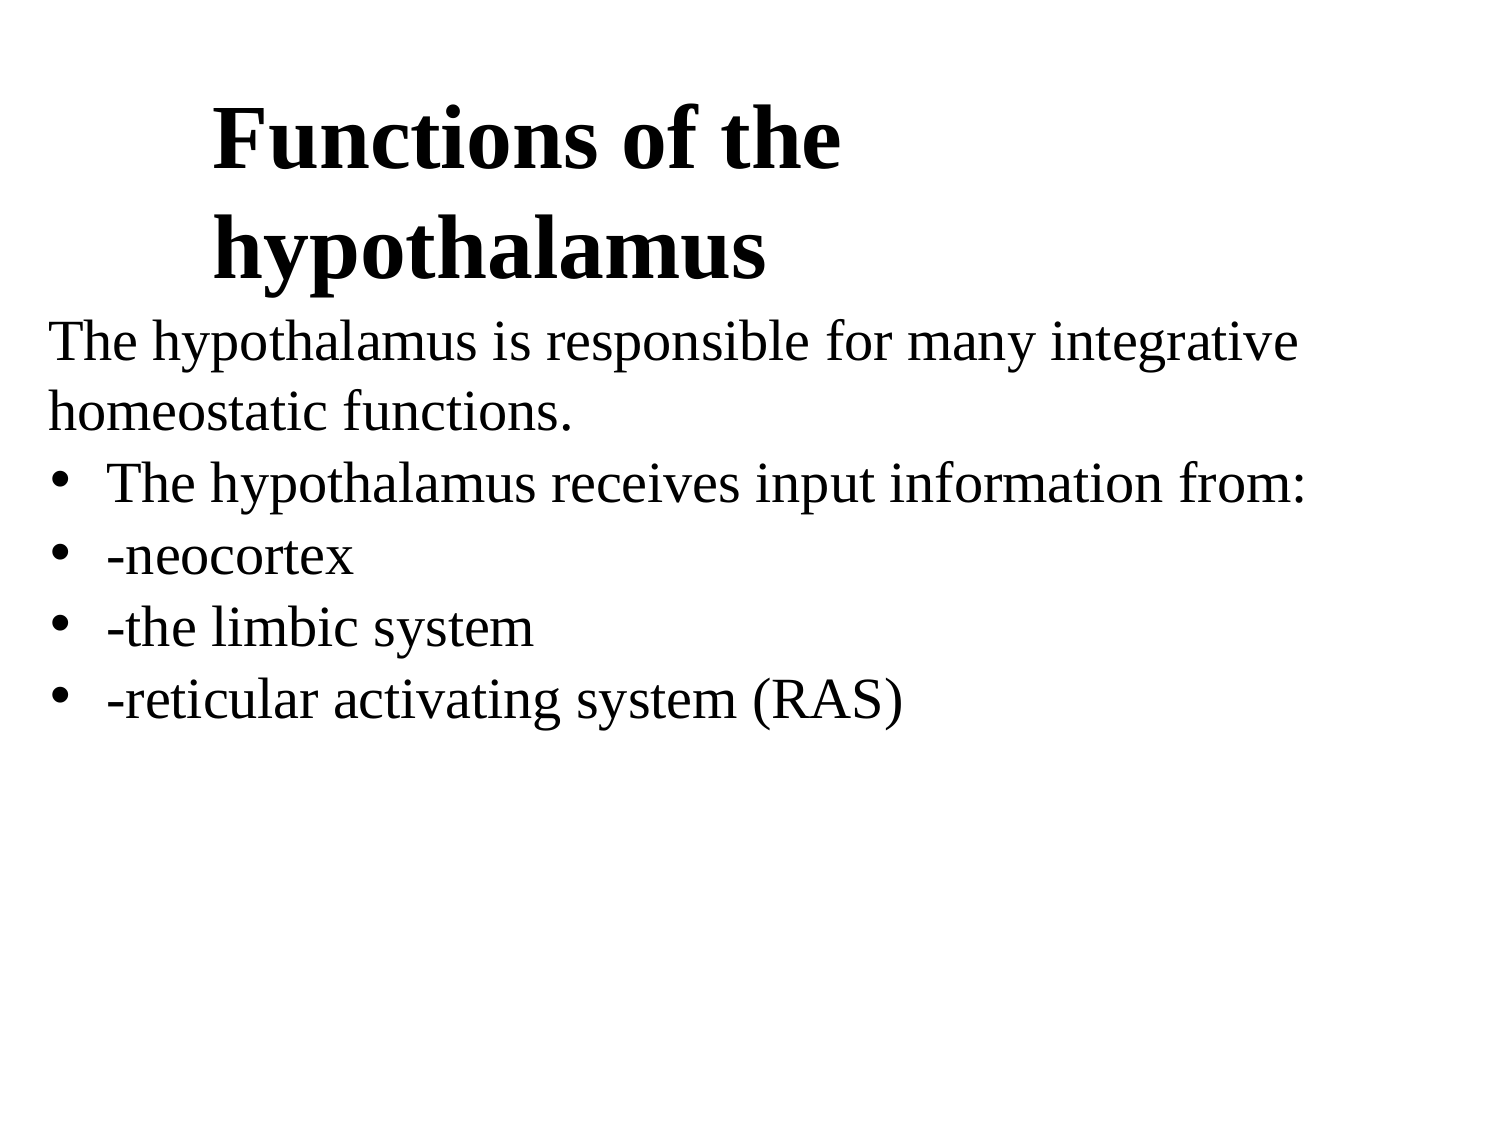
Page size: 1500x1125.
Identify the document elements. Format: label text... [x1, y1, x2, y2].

title Functions of the hypothalamus [212, 75, 1227, 299]
text_box The hypothalamus is responsible for many integrative homeostatic functions. The hypothalamus receives input information from: -neocortex -the limbic system -reticular activating system (RAS) [48, 299, 1456, 802]
